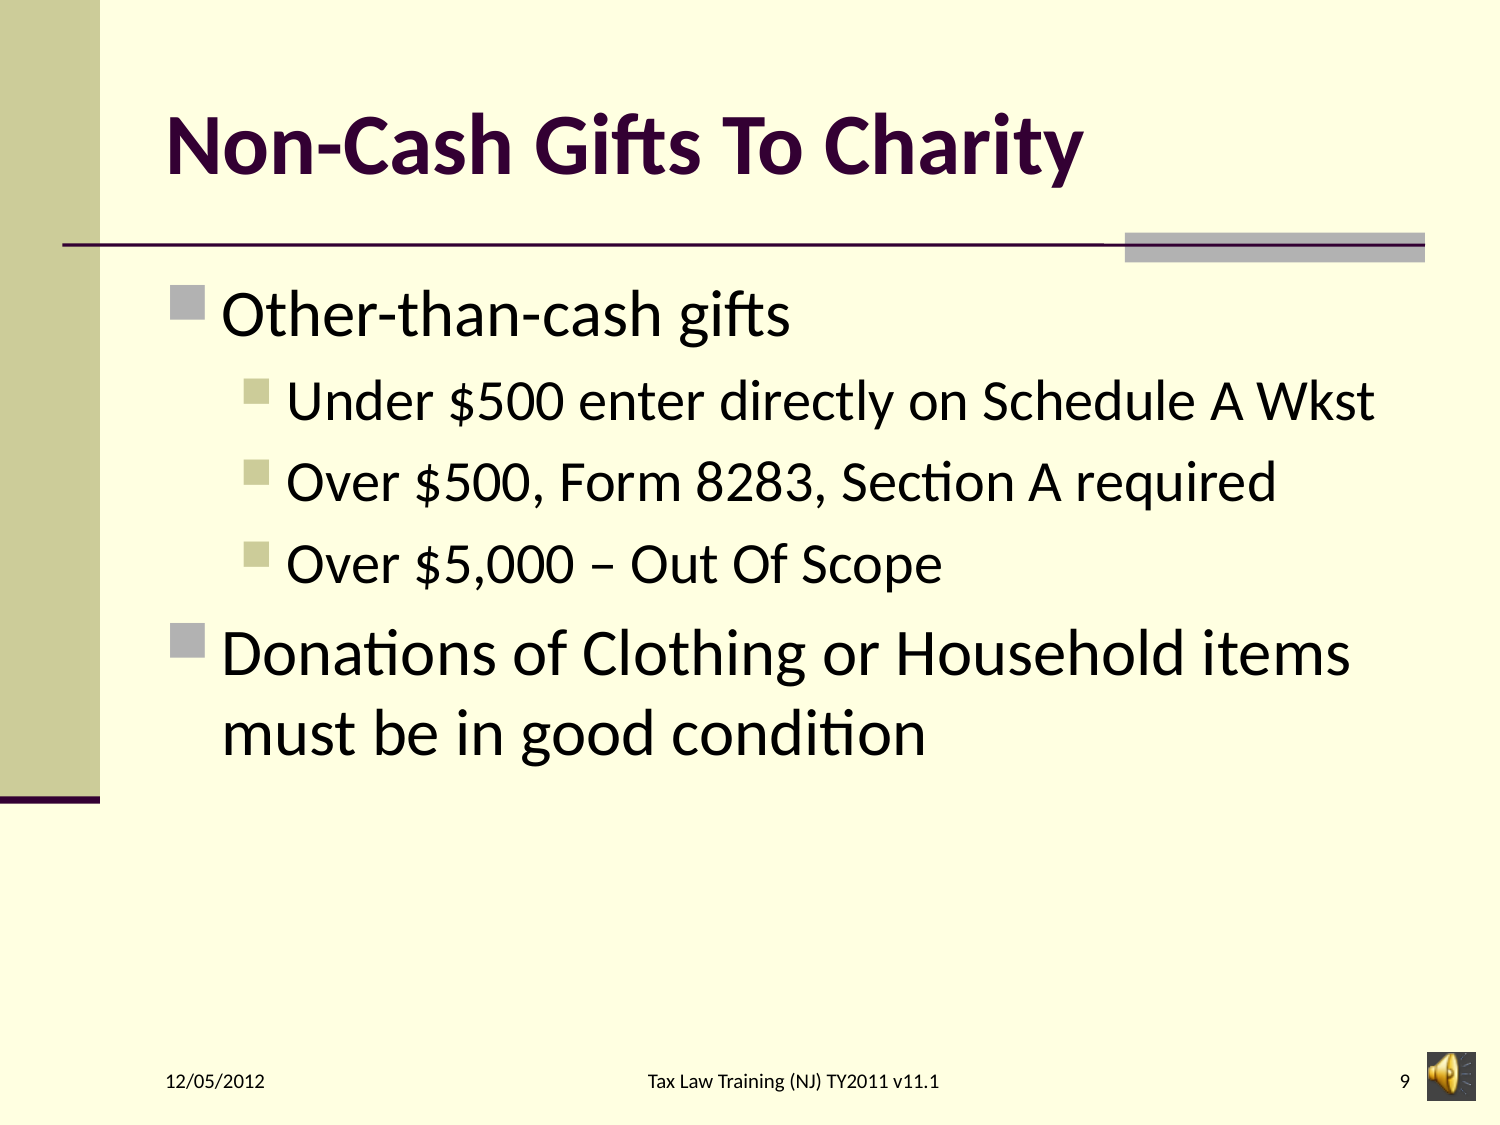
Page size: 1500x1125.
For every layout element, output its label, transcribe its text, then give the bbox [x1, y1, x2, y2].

footer Tax Law Training (NJ) TY2011 v11.1 [549, 1049, 1038, 1101]
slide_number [149, 1050, 476, 1101]
title Non-Cash Gifts To Charity [150, 45, 1425, 234]
picture [1426, 1051, 1477, 1102]
list Other-than-cash gifts Under $500 enter directly on Schedule A Wkst Over $500, Form 8283, Section A required Over $5,000 – Out Of Scope Donations of Clothing or Household items must be in good condition [150, 262, 1425, 1038]
slide_number 9 [1112, 1049, 1426, 1101]
